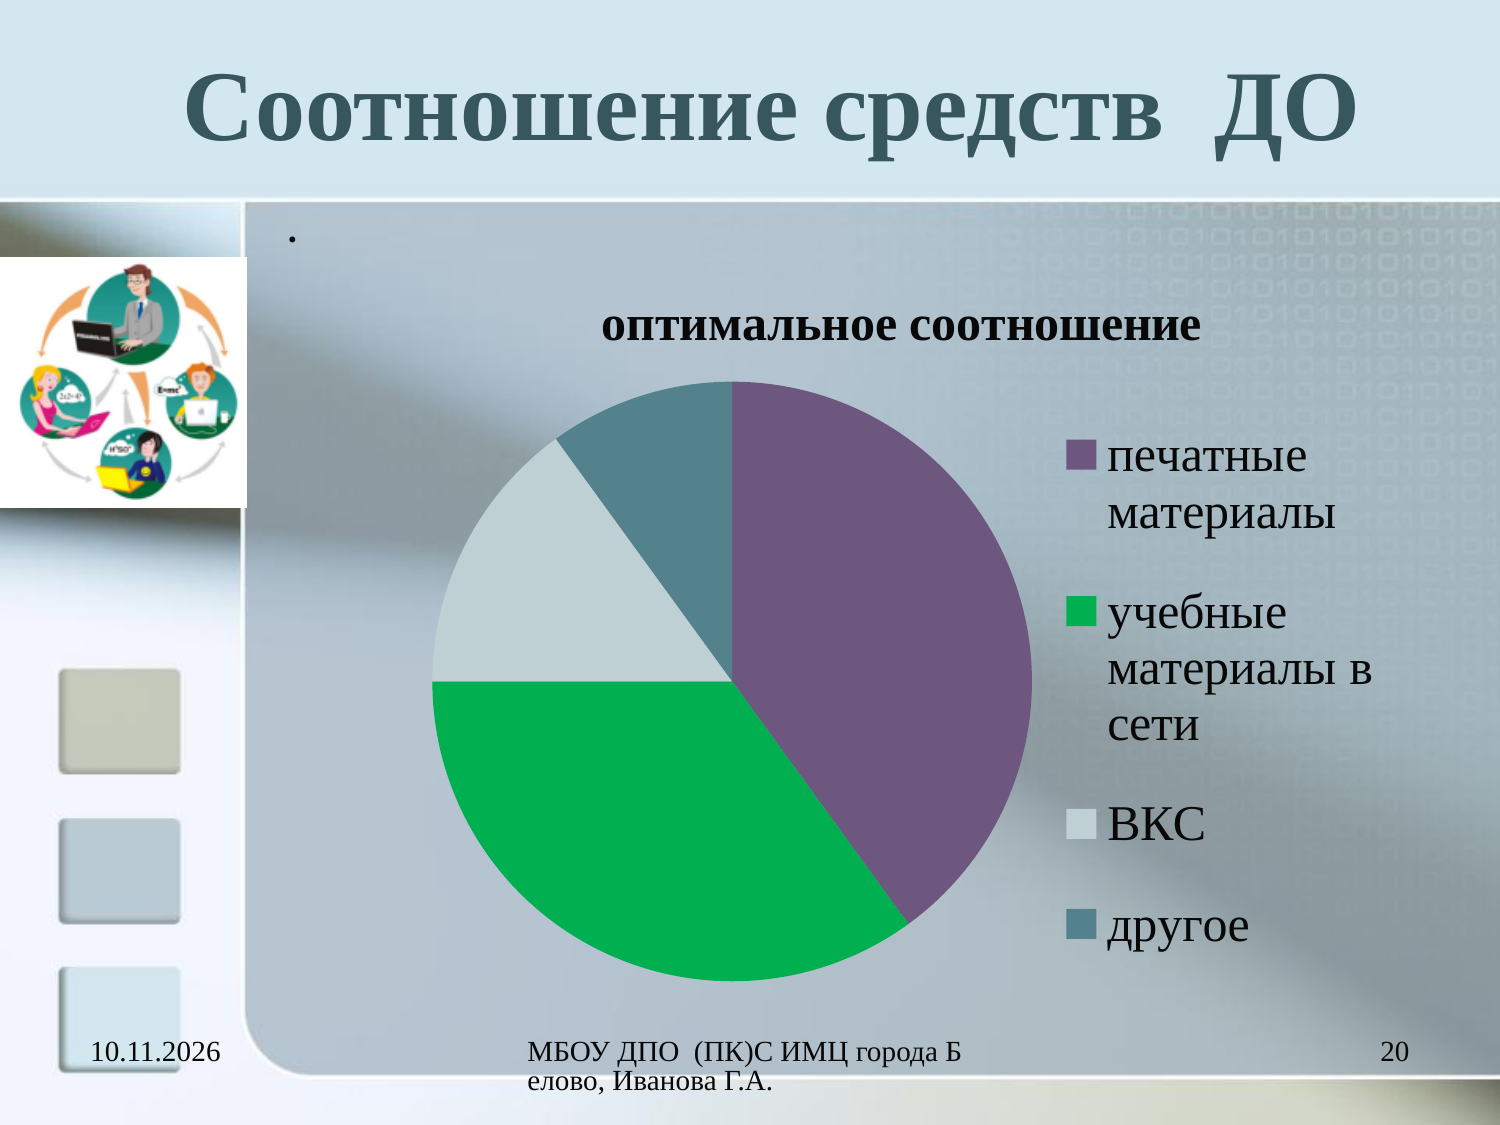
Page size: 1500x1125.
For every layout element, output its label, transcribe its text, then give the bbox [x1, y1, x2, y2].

chart [374, 257, 1442, 997]
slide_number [74, 1024, 426, 1103]
slide_number 20 [1074, 1024, 1426, 1103]
footer МБОУ ДПО (ПК)С ИМЦ города Белово, Иванова Г.А. [512, 1024, 988, 1103]
title Соотношение средств ДО [58, 12, 1462, 188]
picture [0, 0, 1500, 1125]
text_box · [269, 199, 1500, 274]
